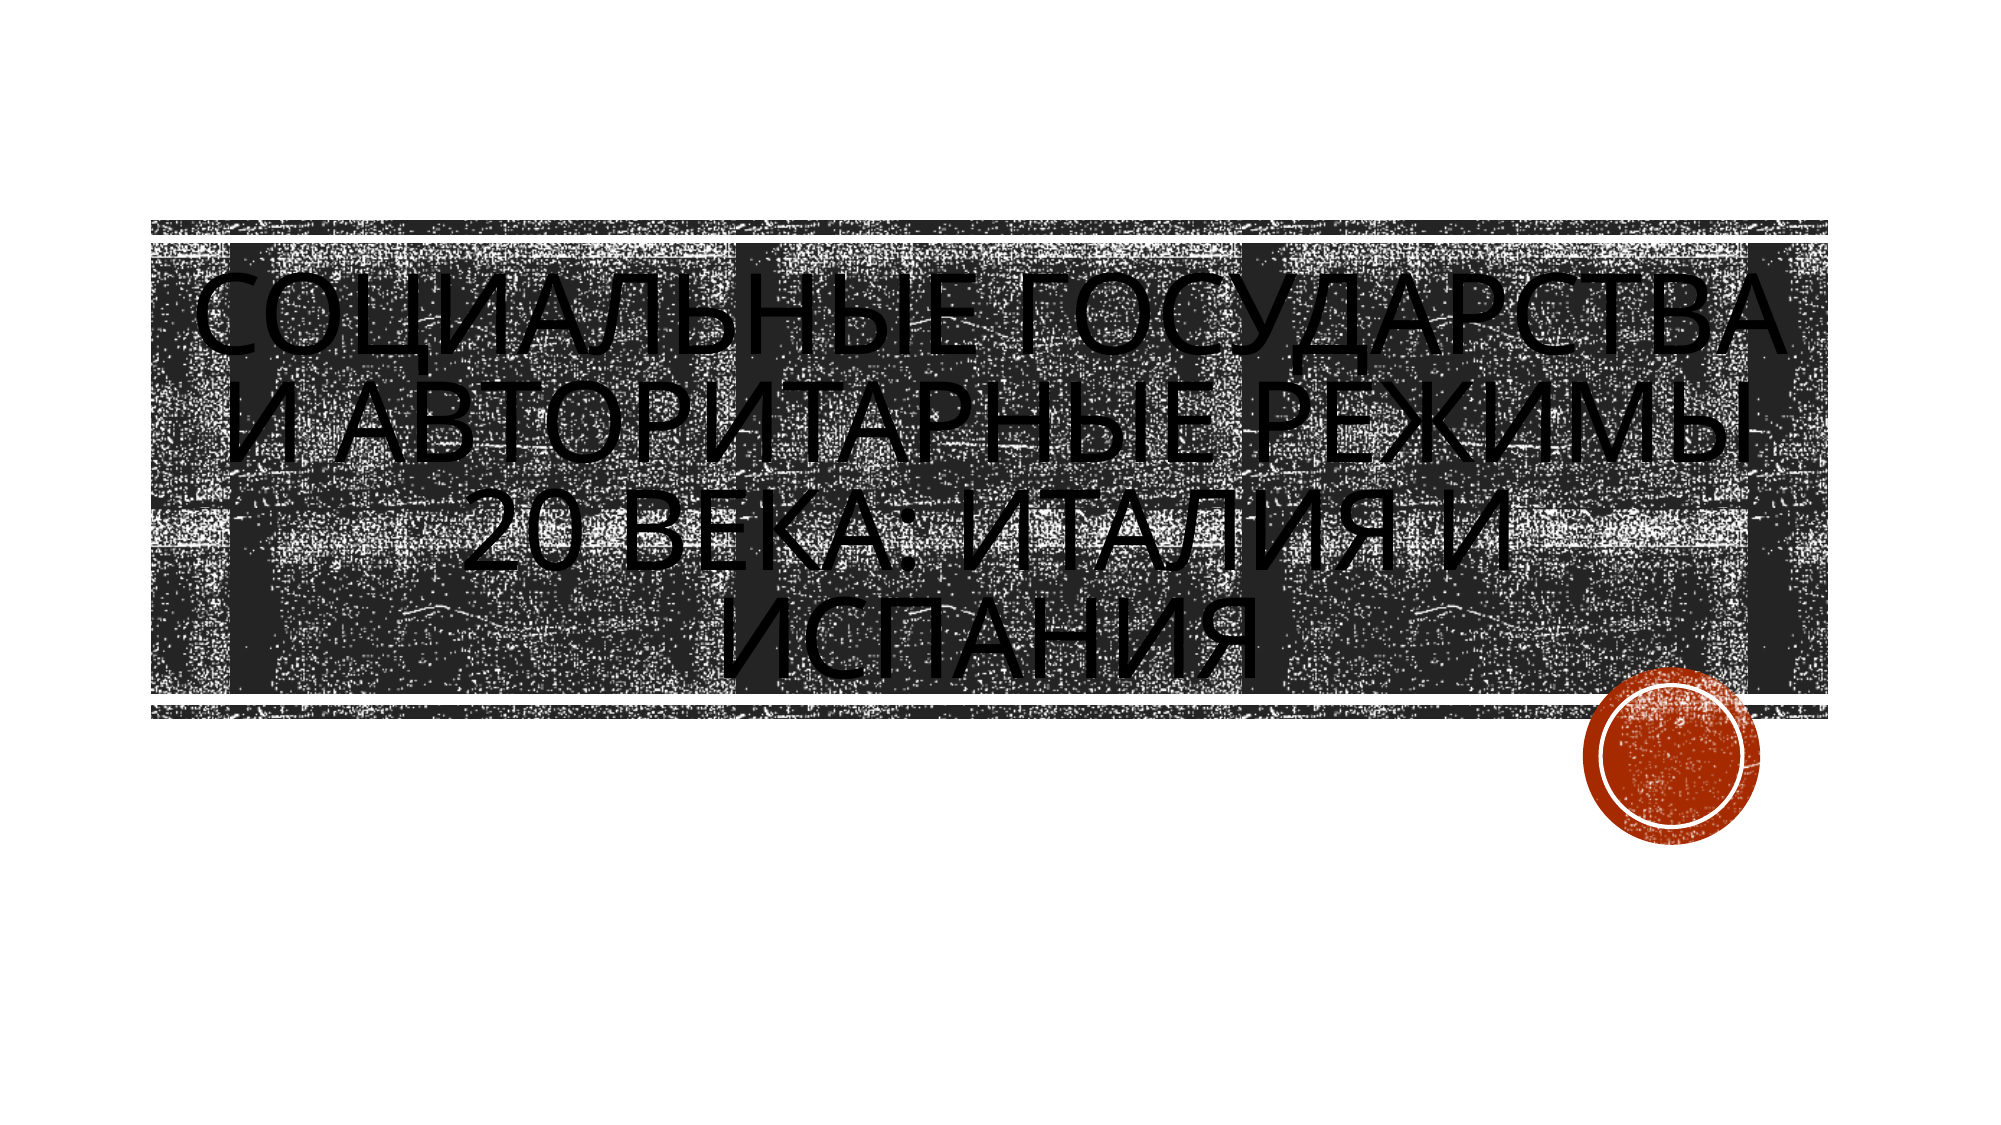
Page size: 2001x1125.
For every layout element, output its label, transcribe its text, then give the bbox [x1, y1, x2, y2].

title Социальные государства и авторитарные режимы 20 века: италия и испания [172, 234, 1808, 733]
